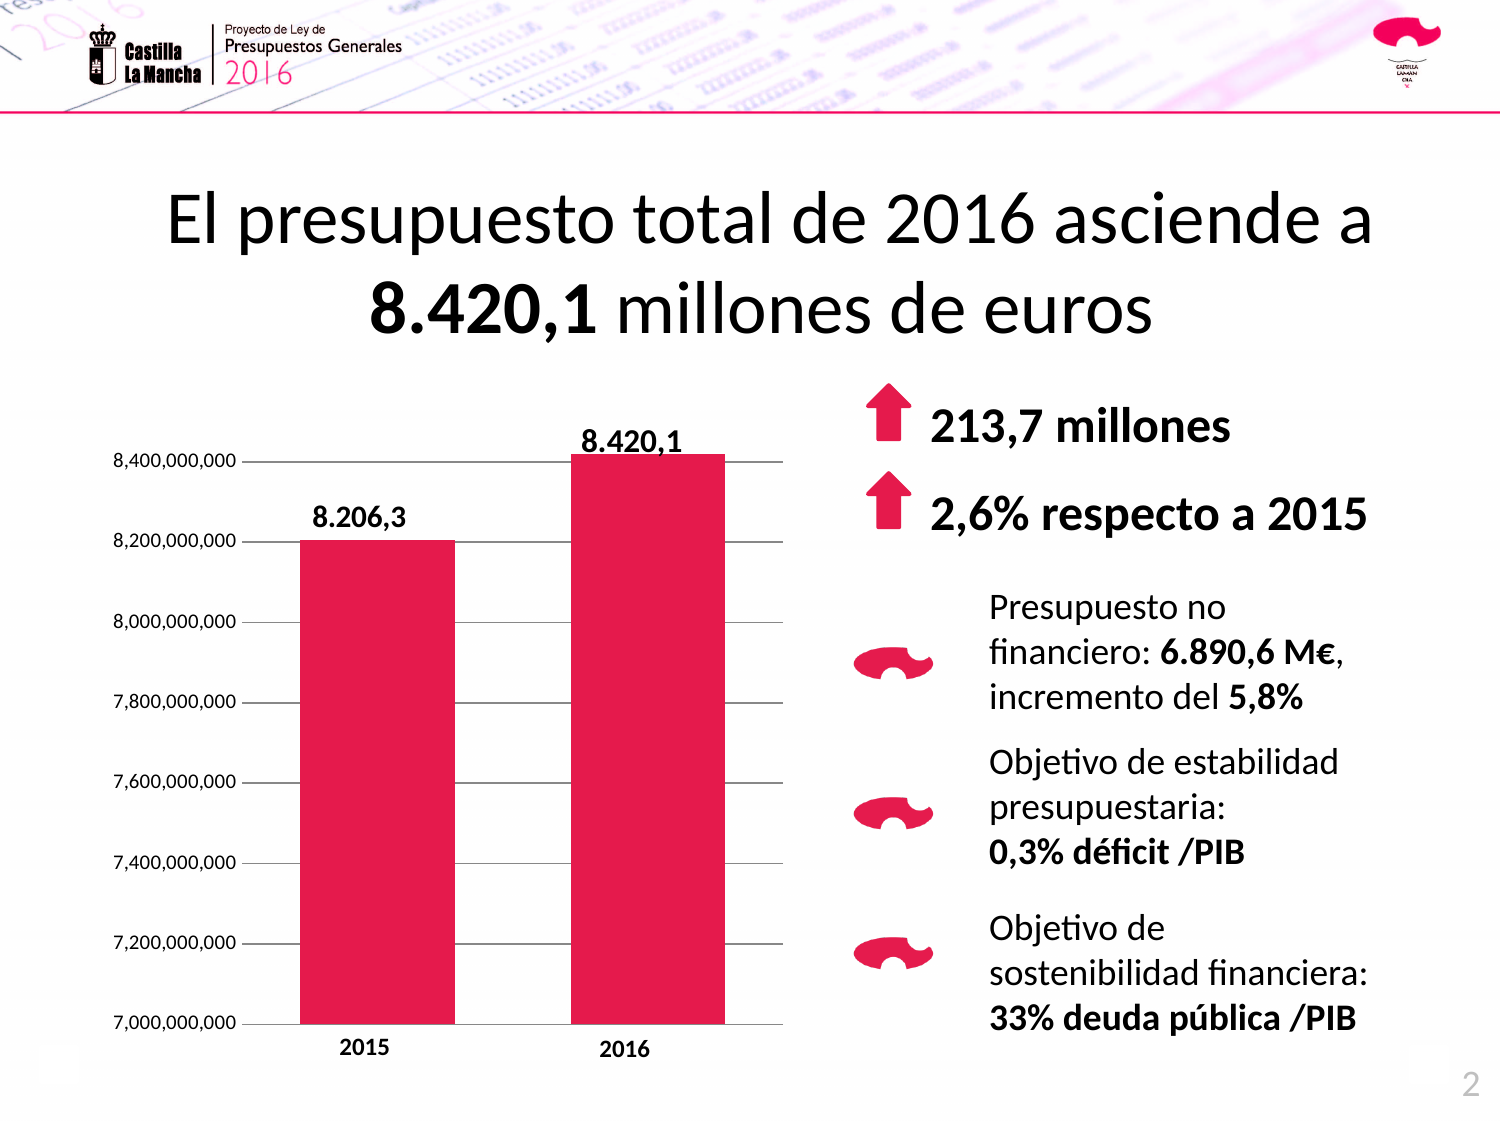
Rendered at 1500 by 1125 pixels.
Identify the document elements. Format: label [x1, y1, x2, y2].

picture [0, 0, 1500, 1121]
chart [98, 408, 798, 1048]
